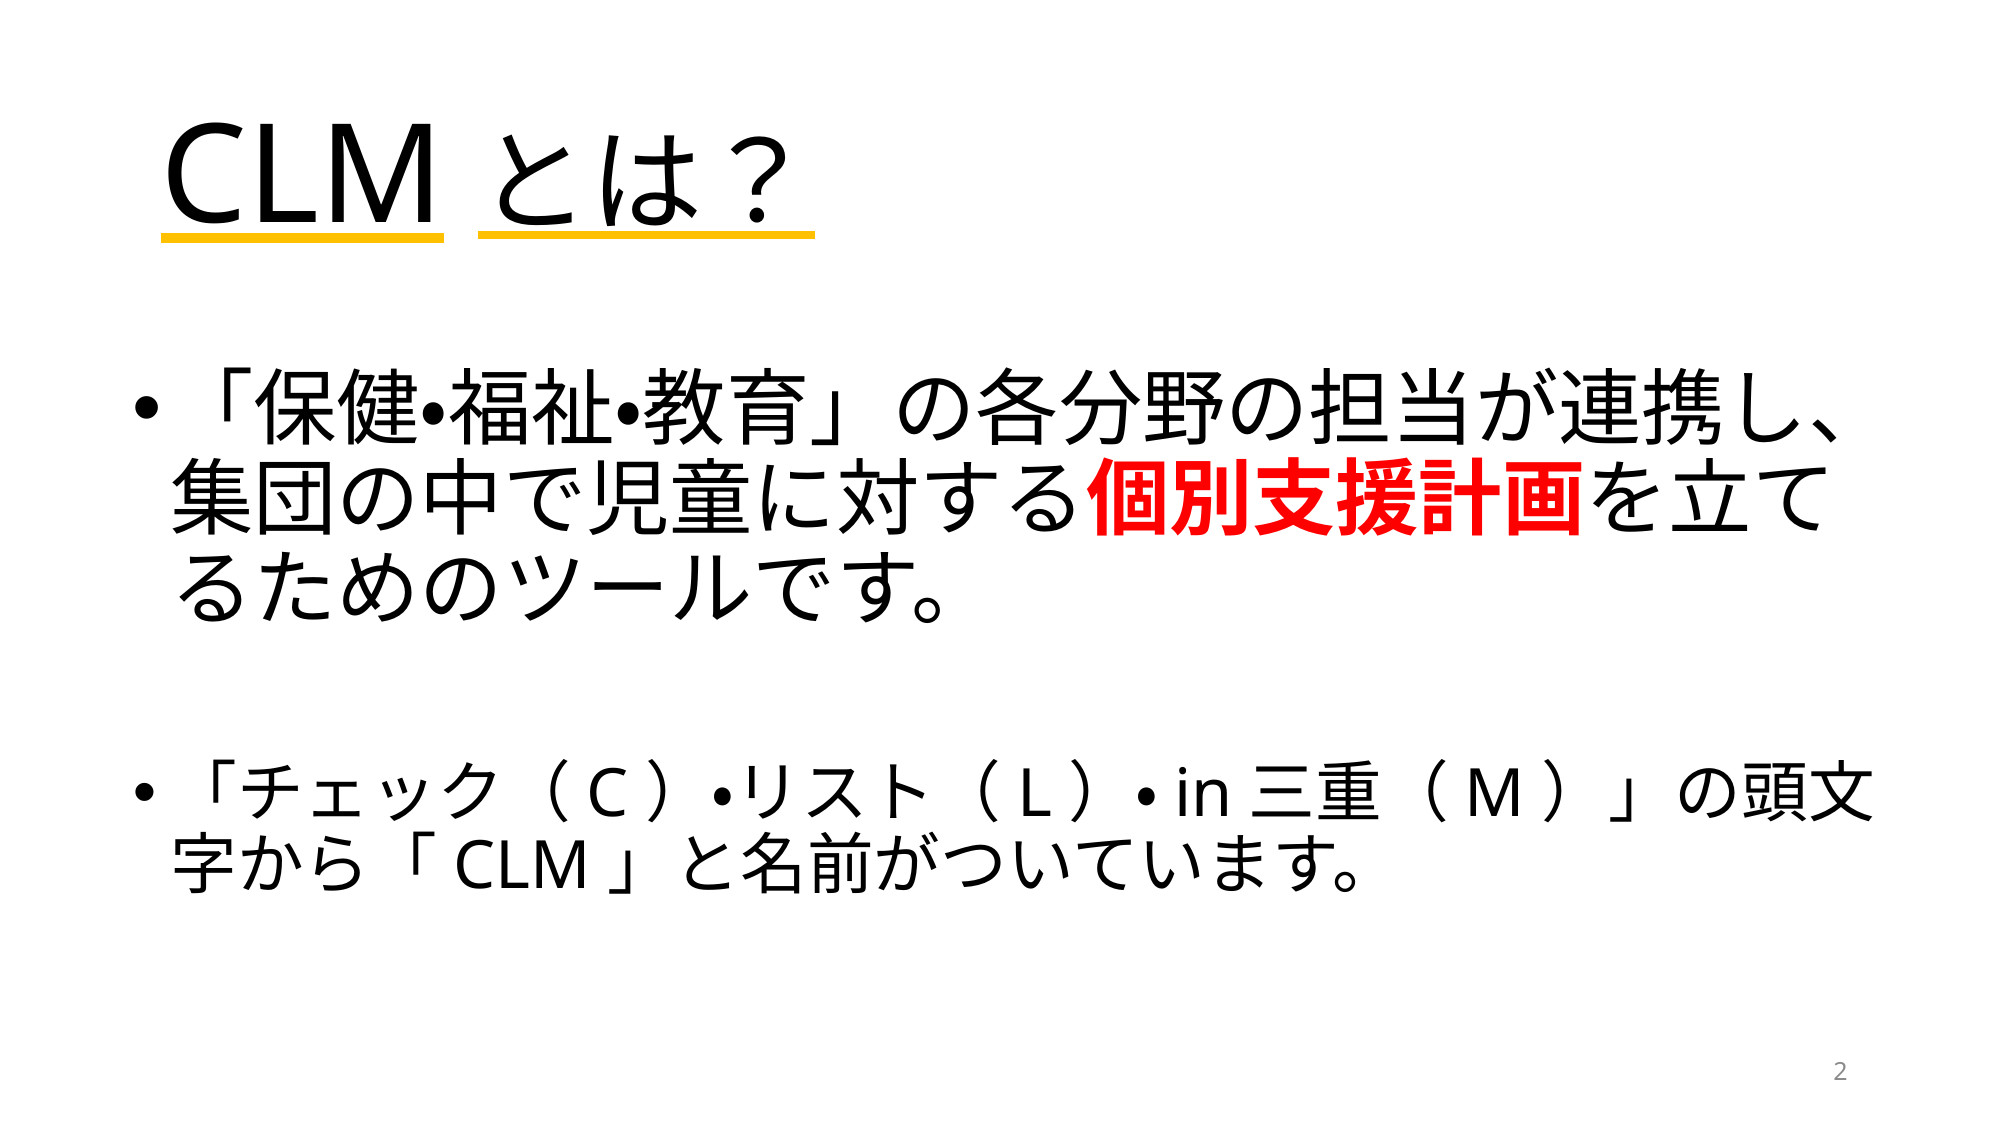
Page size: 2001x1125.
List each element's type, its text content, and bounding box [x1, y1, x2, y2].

title CLMとは？ [145, 107, 933, 248]
list 「保健・福祉・教育」の各分野の担当が連携し、集団の中で児童に対する個別支援計画を立てるためのツールです。 「チェック（C）・リスト（L）・in三重（M）」の頭文字から「CLM」と名前がついています。 [117, 248, 1918, 1003]
slide_number 2 [1412, 1042, 1863, 1103]
